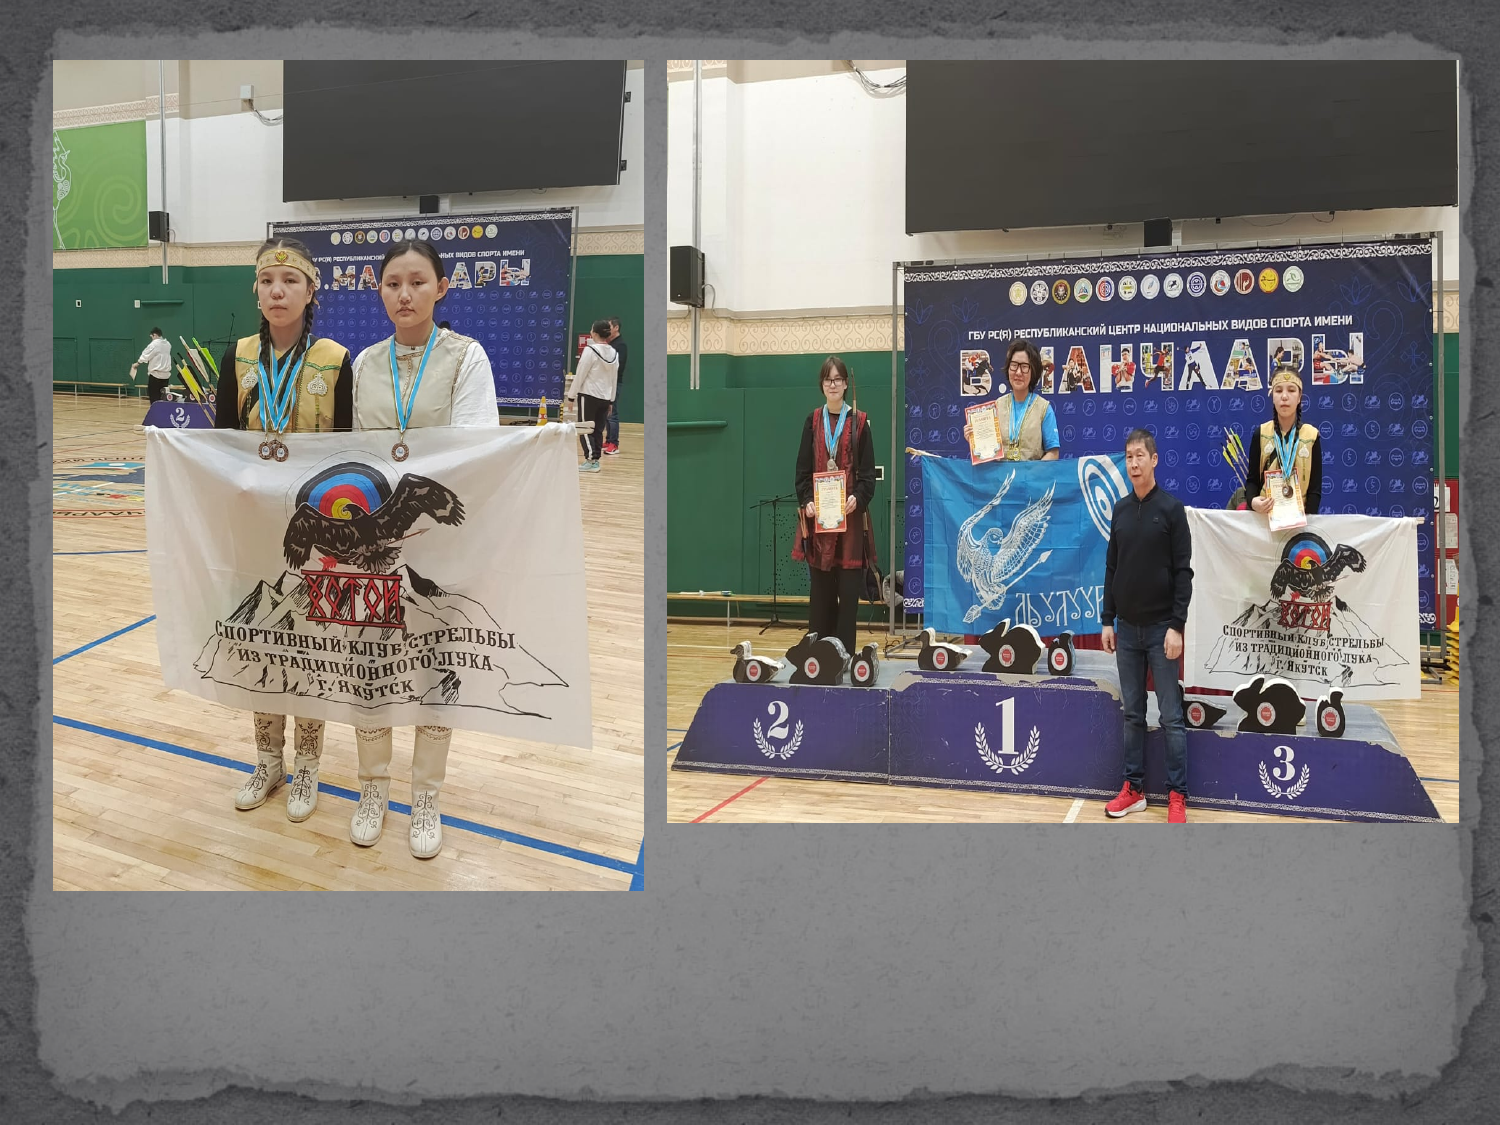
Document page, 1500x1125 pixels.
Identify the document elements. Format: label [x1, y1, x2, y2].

picture [53, 60, 644, 891]
picture [667, 60, 1459, 823]
